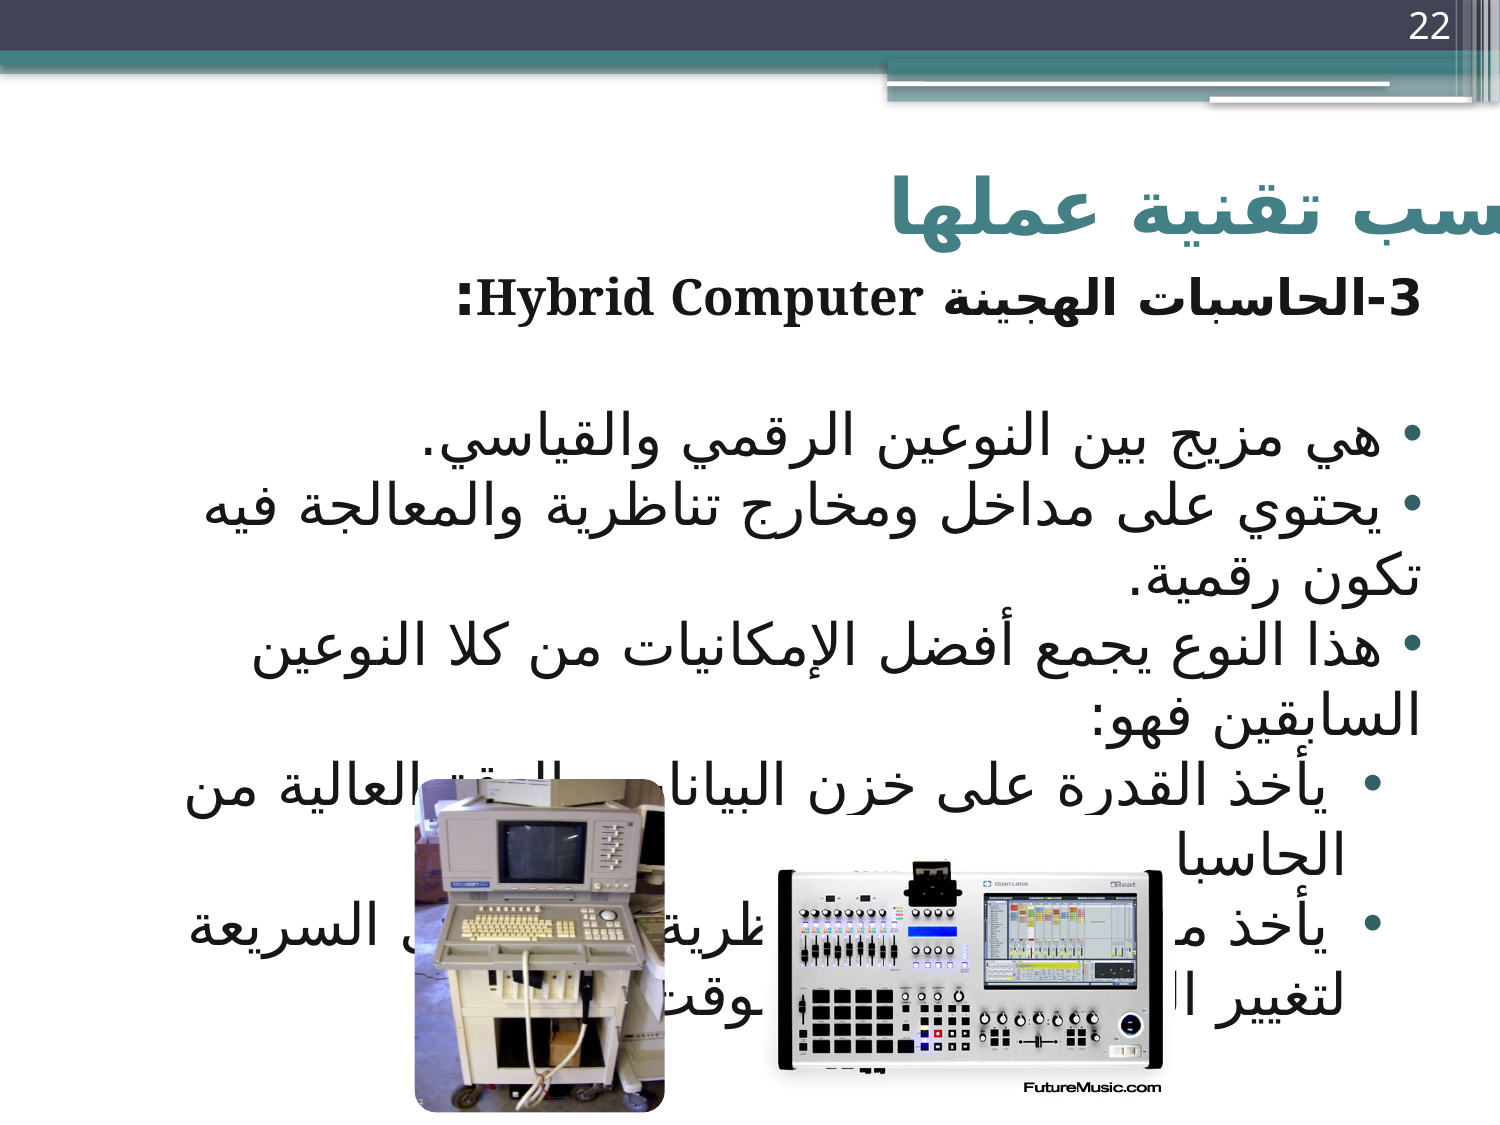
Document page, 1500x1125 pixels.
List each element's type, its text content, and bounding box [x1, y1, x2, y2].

slide_number 22 [1341, 0, 1466, 61]
picture [414, 778, 665, 1113]
picture [762, 814, 1176, 1125]
text_box حسب تقنية عملها [873, 149, 1500, 258]
text_box 3-الحاسبات الهجينة Hybrid Computer: هي مزيج بين النوعين الرقمي والقياسي. يحتوي على مداخل ومخارج تناظرية والمعالجة فيه تكون رقمية. هذا النوع يجمع أفضل الإمكانيات من كلا النوعين السابقين فهو: يأخذ القدرة على خزن البيانات والدقة العالية من الحاسبات الرقمية. يأخذ من الحاسبات التناظرية ردة الفعل السريعة لتغيير المدخلات ونظام الوقت الحقيقي. [105, 249, 1438, 1125]
